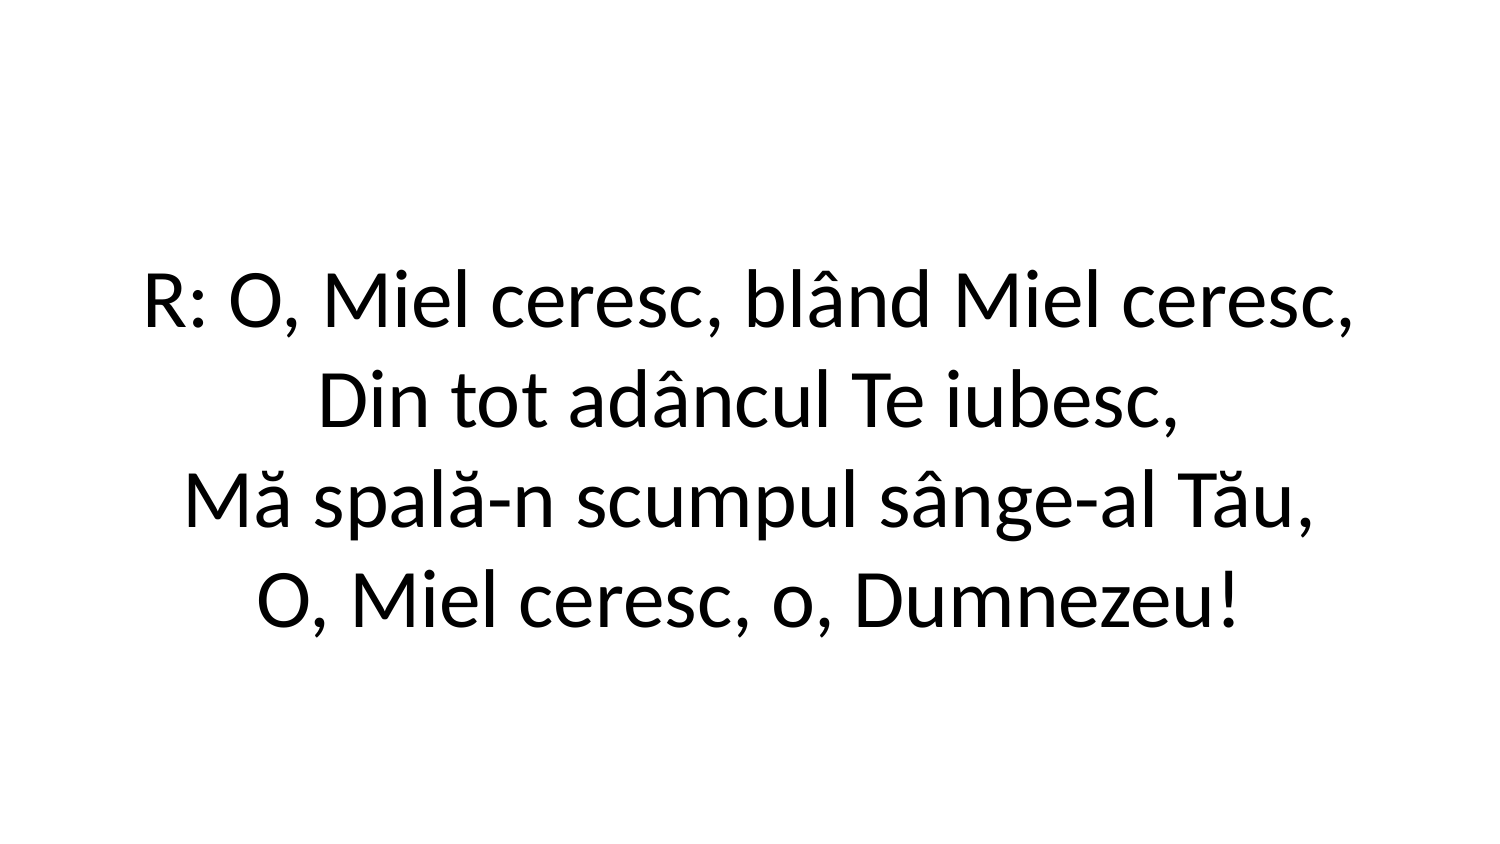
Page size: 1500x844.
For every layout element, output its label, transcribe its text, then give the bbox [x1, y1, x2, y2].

text_box R: O, Miel ceresc, blând Miel ceresc, Din tot adâncul Te iubesc, Mă spală-n scumpul sânge-al Tău, O, Miel ceresc, o, Dumnezeu! [127, 192, 1373, 652]
